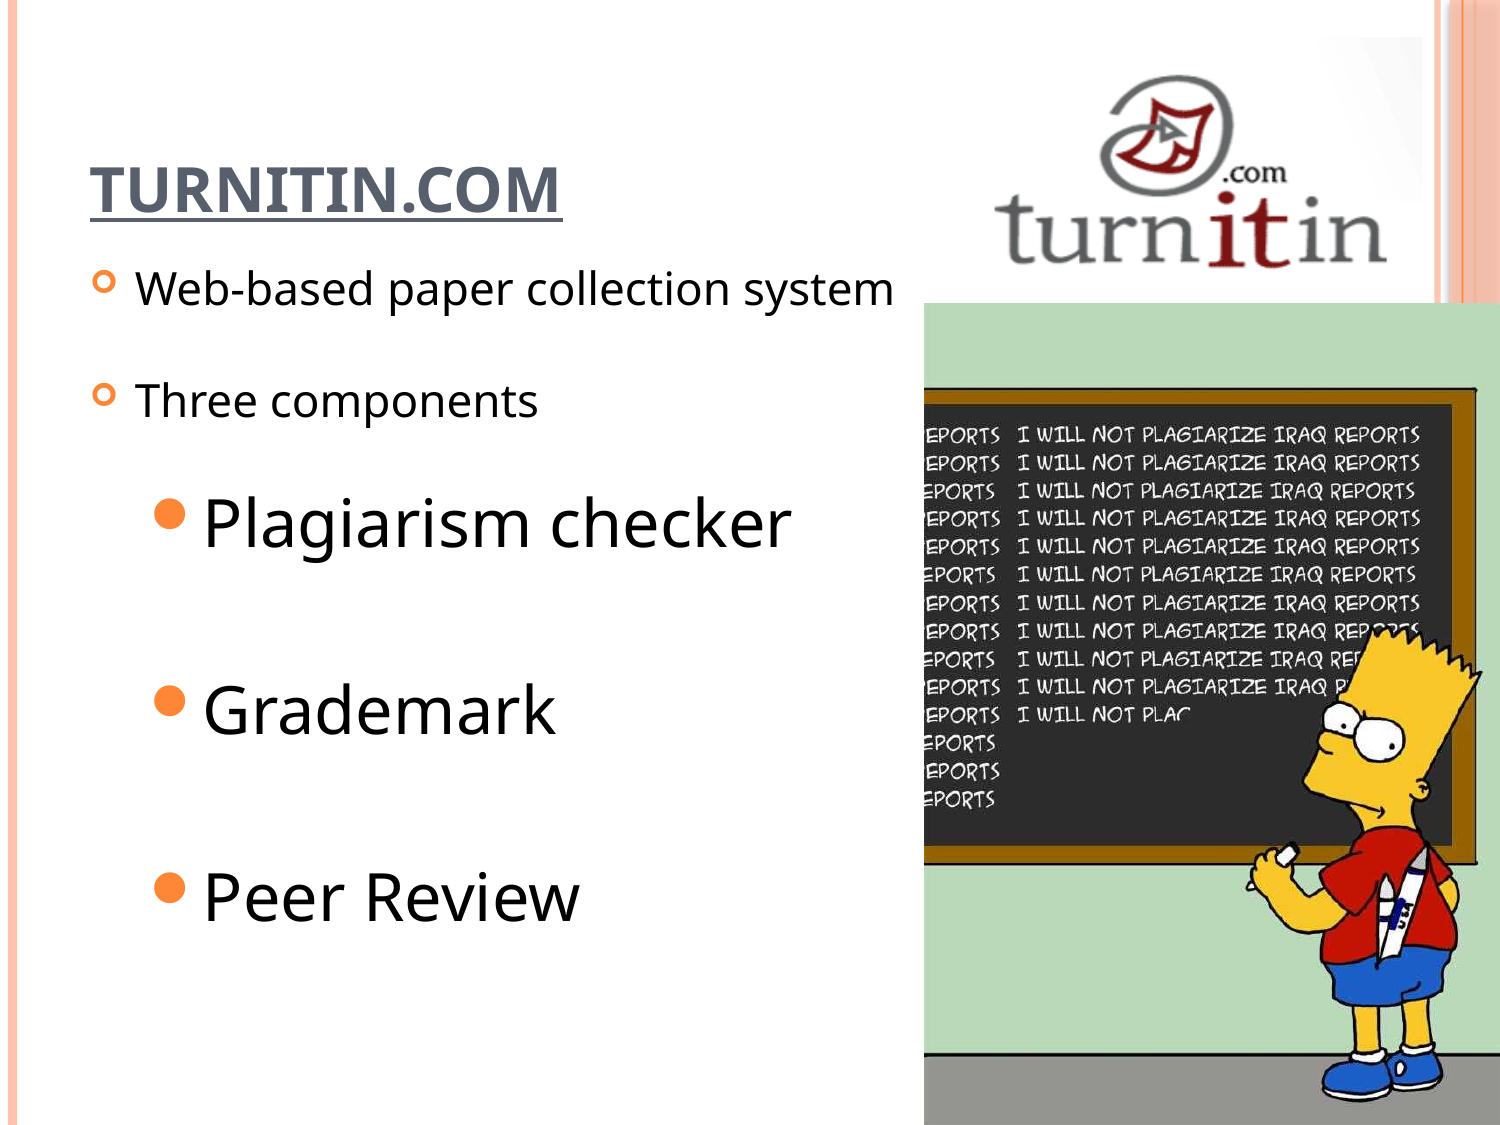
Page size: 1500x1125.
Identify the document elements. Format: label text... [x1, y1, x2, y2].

picture [924, 302, 1500, 1125]
list Web-based paper collection system Three components Plagiarism checker Grademark Peer Review [75, 262, 1300, 1062]
picture [949, 36, 1423, 276]
title Turnitin.com [75, 45, 943, 233]
